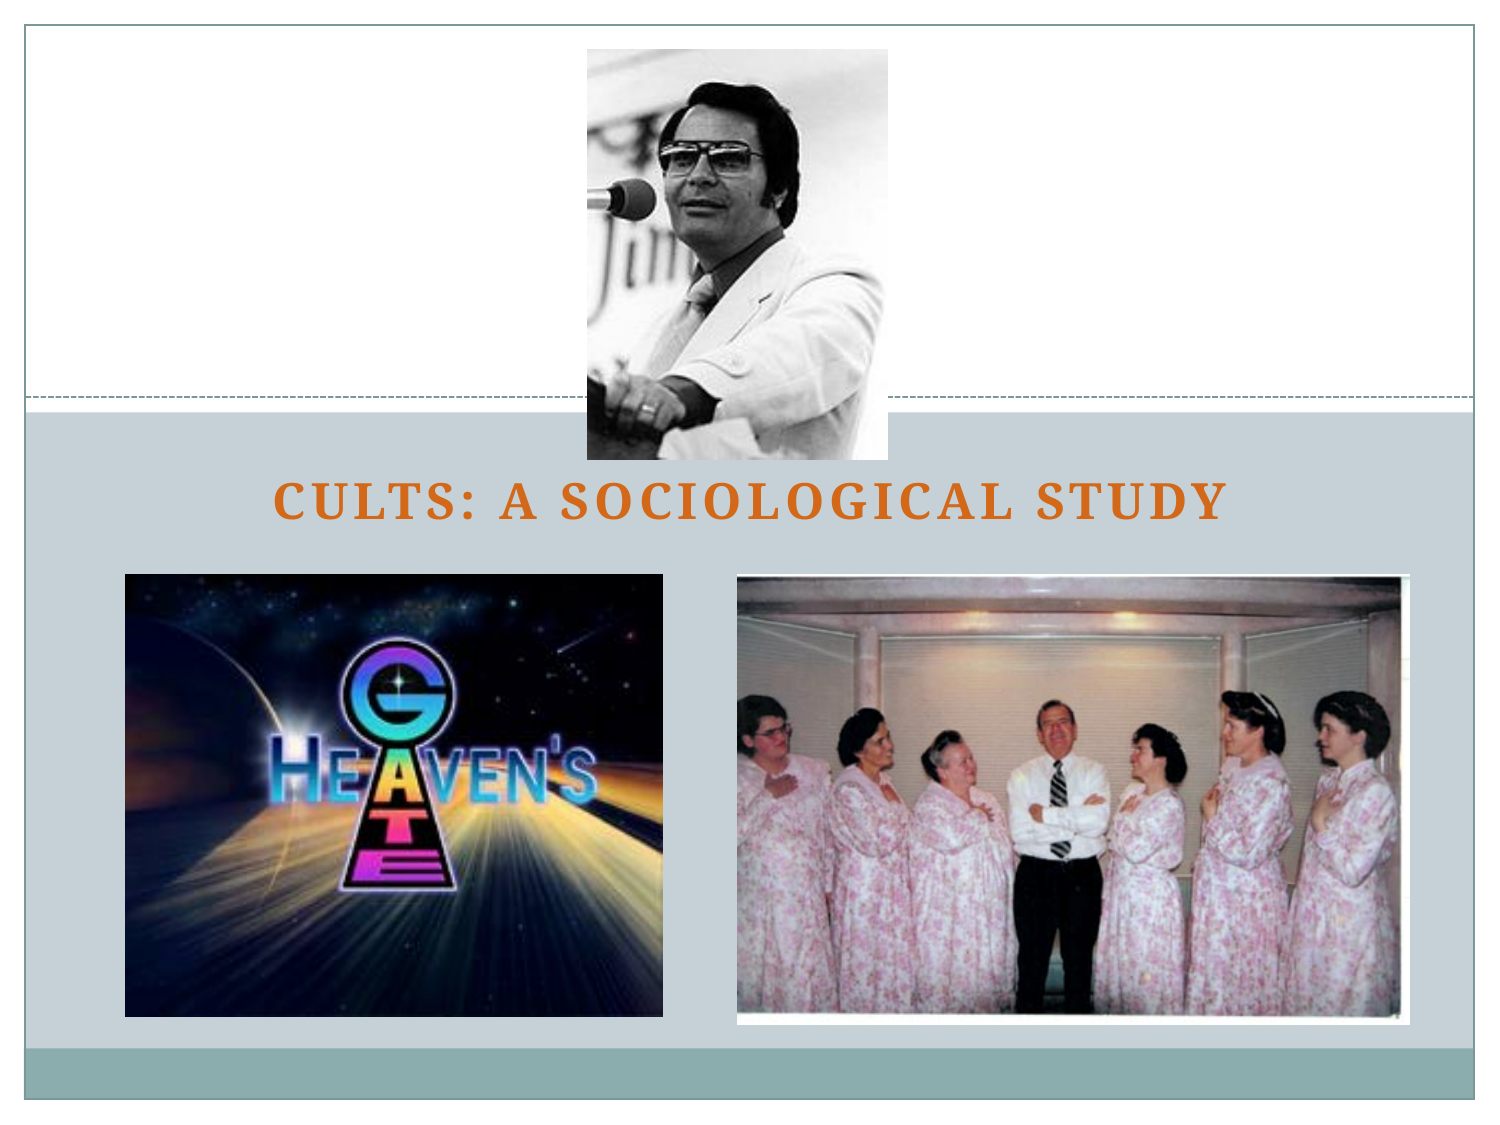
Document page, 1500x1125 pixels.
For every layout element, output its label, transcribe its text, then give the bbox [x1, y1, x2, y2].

picture [124, 574, 663, 1017]
subtitle CULTS: A sociological study [225, 462, 1275, 750]
picture [587, 49, 888, 461]
picture [737, 574, 1410, 1026]
